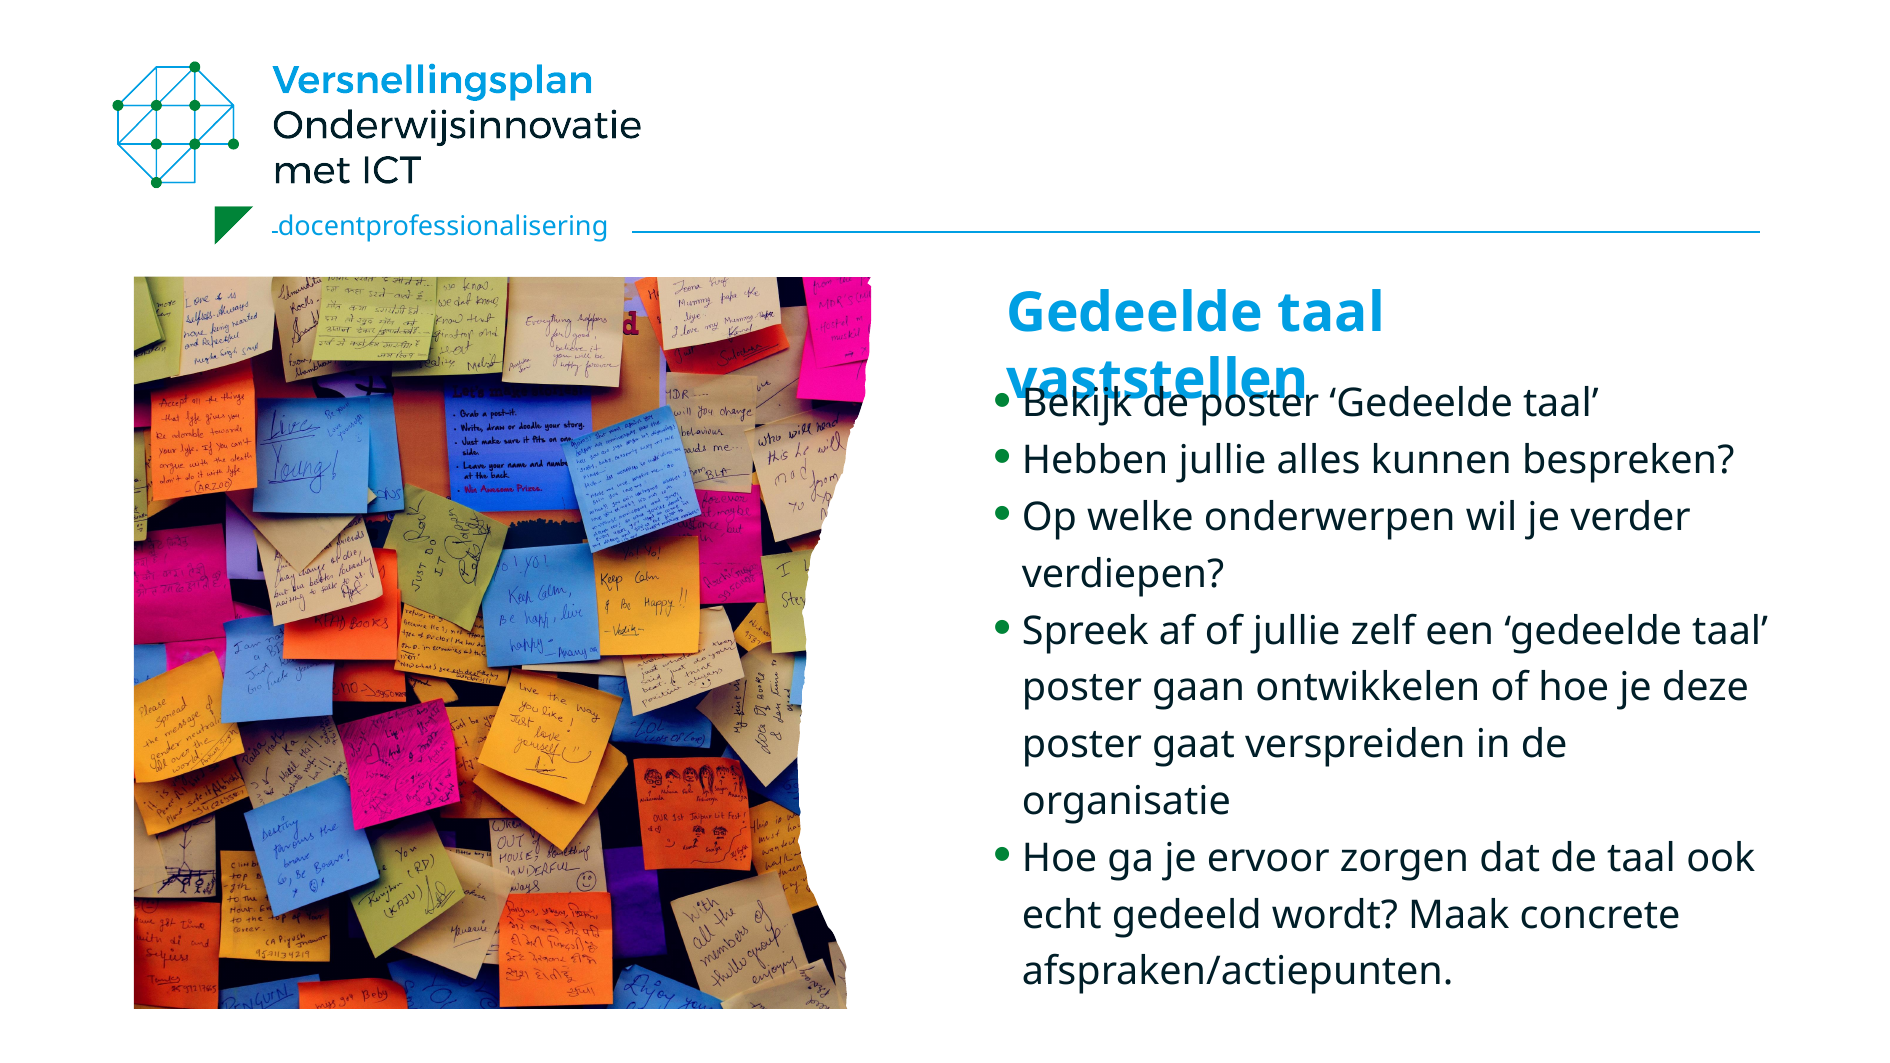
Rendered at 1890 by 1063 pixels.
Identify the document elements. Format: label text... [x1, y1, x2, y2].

picture [133, 276, 872, 1010]
picture [0, 0, 649, 250]
list Bekijk de poster ‘Gedeelde taal’ Hebben jullie alles kunnen bespreken? Op welke onderwerpen wil je verder verdiepen? Spreek af of jullie zelf een ‘gedeelde taal’ poster gaan ontwikkelen of hoe je deze poster gaat verspreiden in de organisatie Hoe ga je ervoor zorgen dat de taal ook echt gedeeld wordt? Maak concrete afspraken/actiepunten. [992, 367, 1783, 1010]
title Gedeelde taal vaststellen [1006, 276, 1686, 367]
